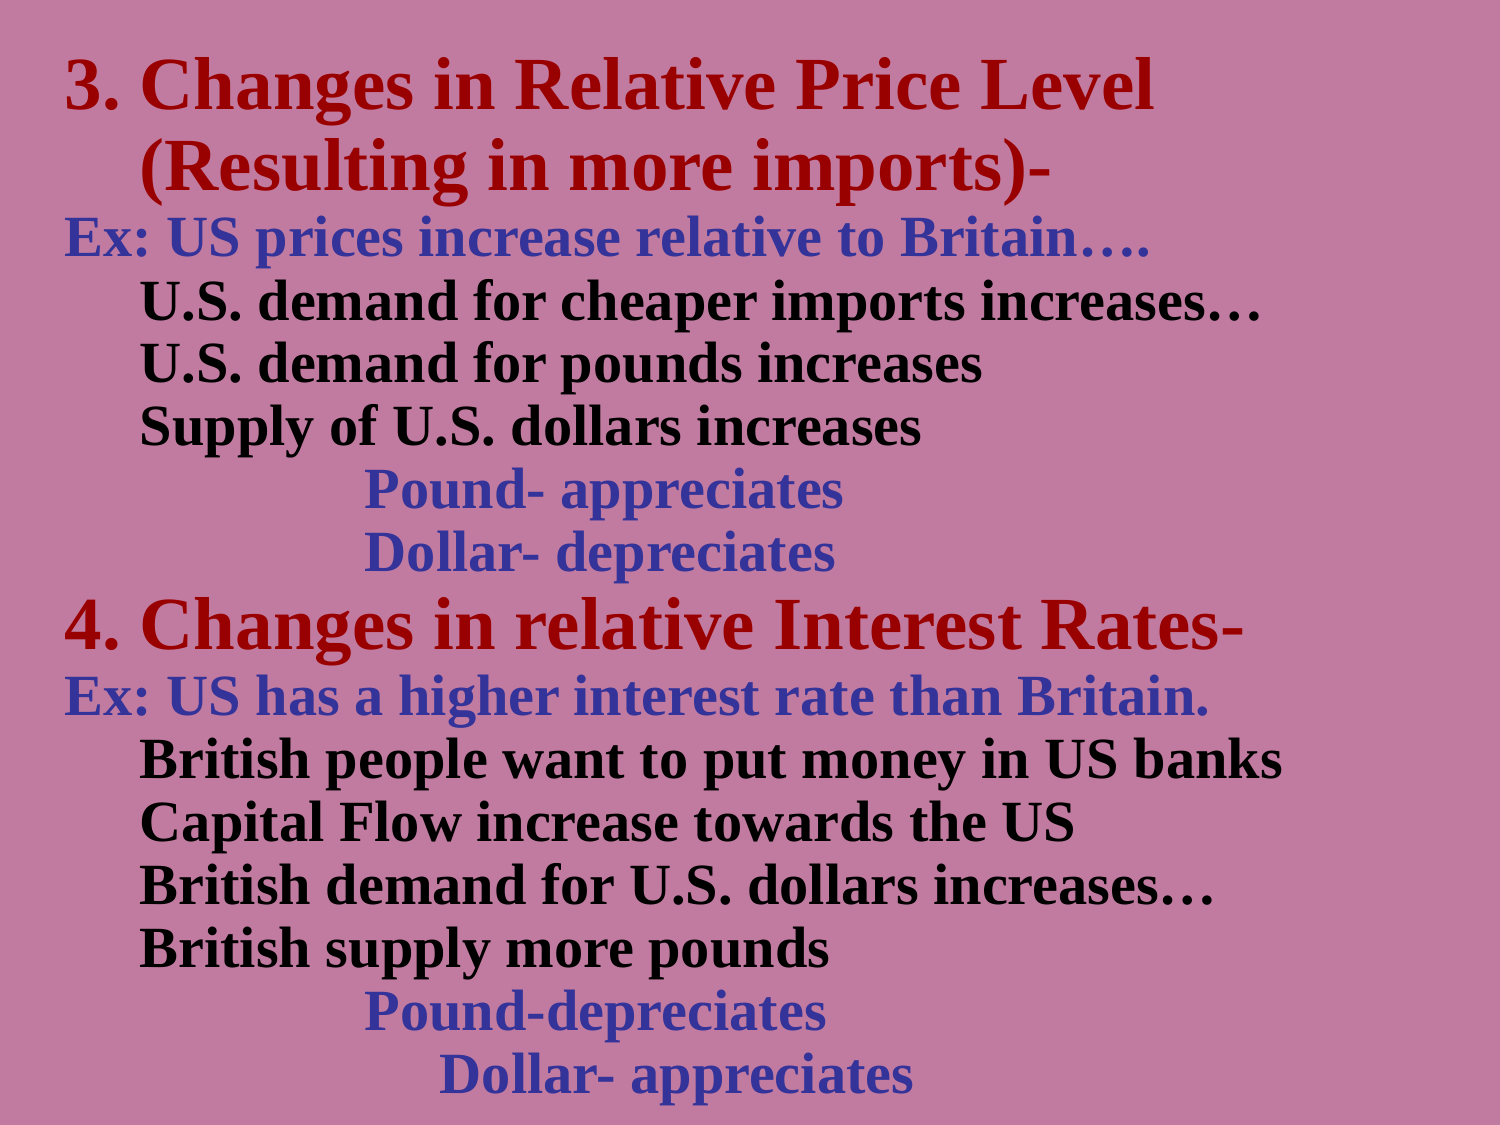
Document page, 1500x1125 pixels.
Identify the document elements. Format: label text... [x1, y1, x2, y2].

text_box 3. Changes in Relative Price Level (Resulting in more imports)- Ex: US prices increase relative to Britain…. U.S. demand for cheaper imports increases… U.S. demand for pounds increases Supply of U.S. dollars increases Pound- appreciates Dollar- depreciates 4. Changes in relative Interest Rates- Ex: US has a higher interest rate than Britain. British people want to put money in US banks Capital Flow increase towards the US British demand for U.S. dollars increases… British supply more pounds Pound-depreciates Dollar- appreciates [50, 37, 1468, 1115]
